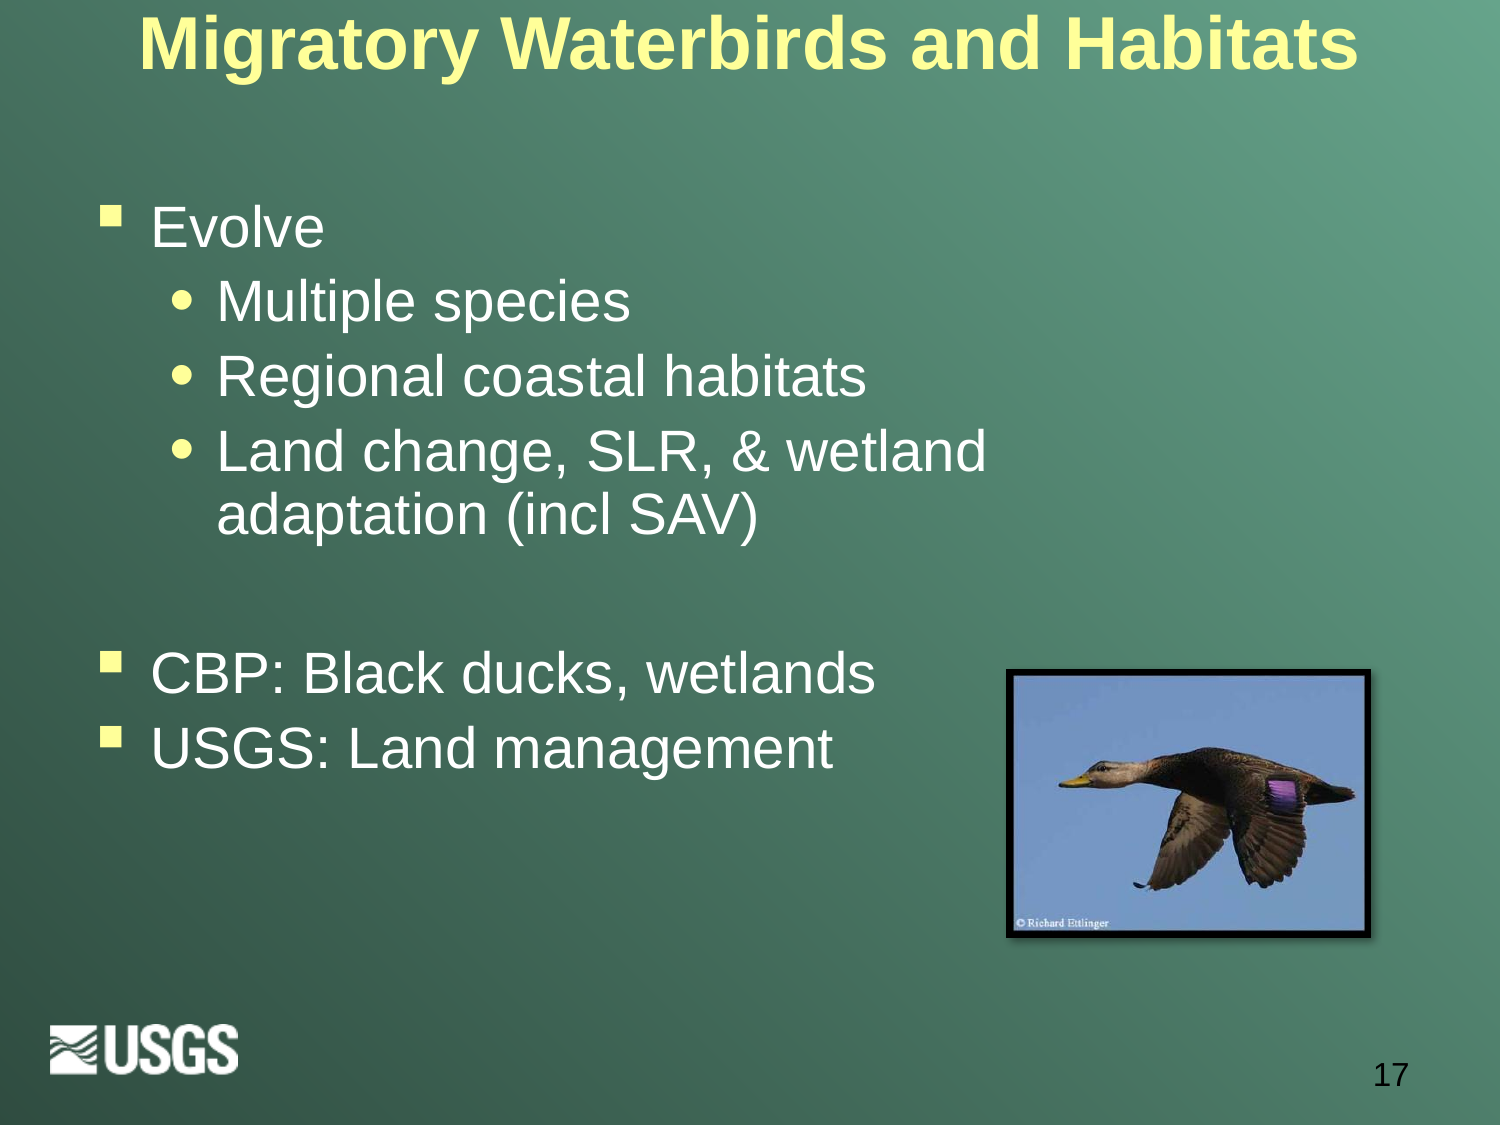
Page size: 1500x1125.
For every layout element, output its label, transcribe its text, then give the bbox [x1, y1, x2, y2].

list Evolve Multiple species Regional coastal habitats Land change, SLR, & wetland adaptation (incl SAV) CBP: Black ducks, wetlands USGS: Land management [79, 137, 1200, 1125]
picture [1012, 674, 1366, 932]
title Migratory Waterbirds and Habitats [0, 12, 1500, 138]
slide_number 17 [1074, 1042, 1425, 1103]
